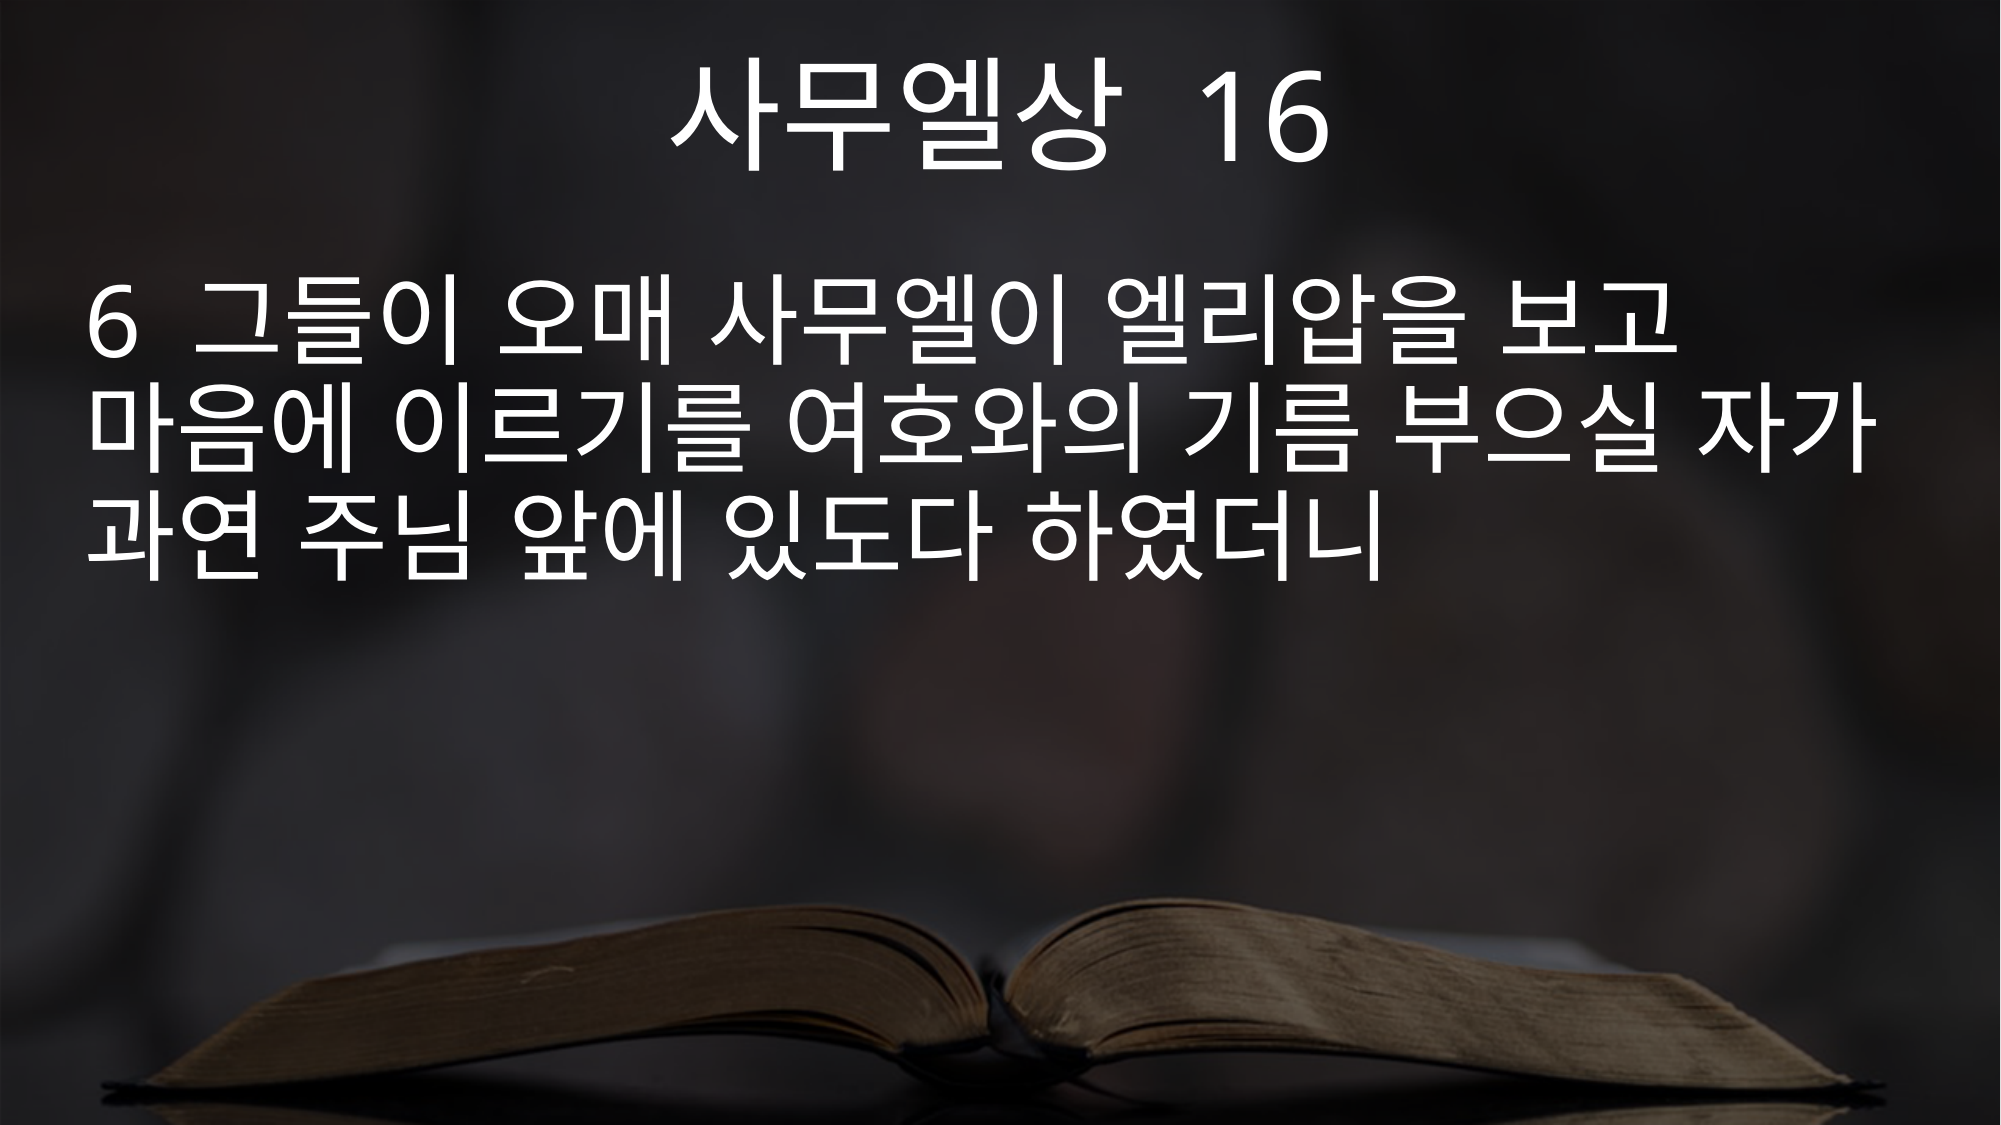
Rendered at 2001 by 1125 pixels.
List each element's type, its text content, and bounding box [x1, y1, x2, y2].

picture [0, 0, 2001, 1125]
footer 사무엘상 16 [0, 32, 2000, 192]
list 6 그들이 오매 사무엘이 엘리압을 보고 마음에 이르기를 여호와의 기름 부으실 자가 과연 주님 앞에 있도다 하였더니 [69, 263, 1953, 423]
